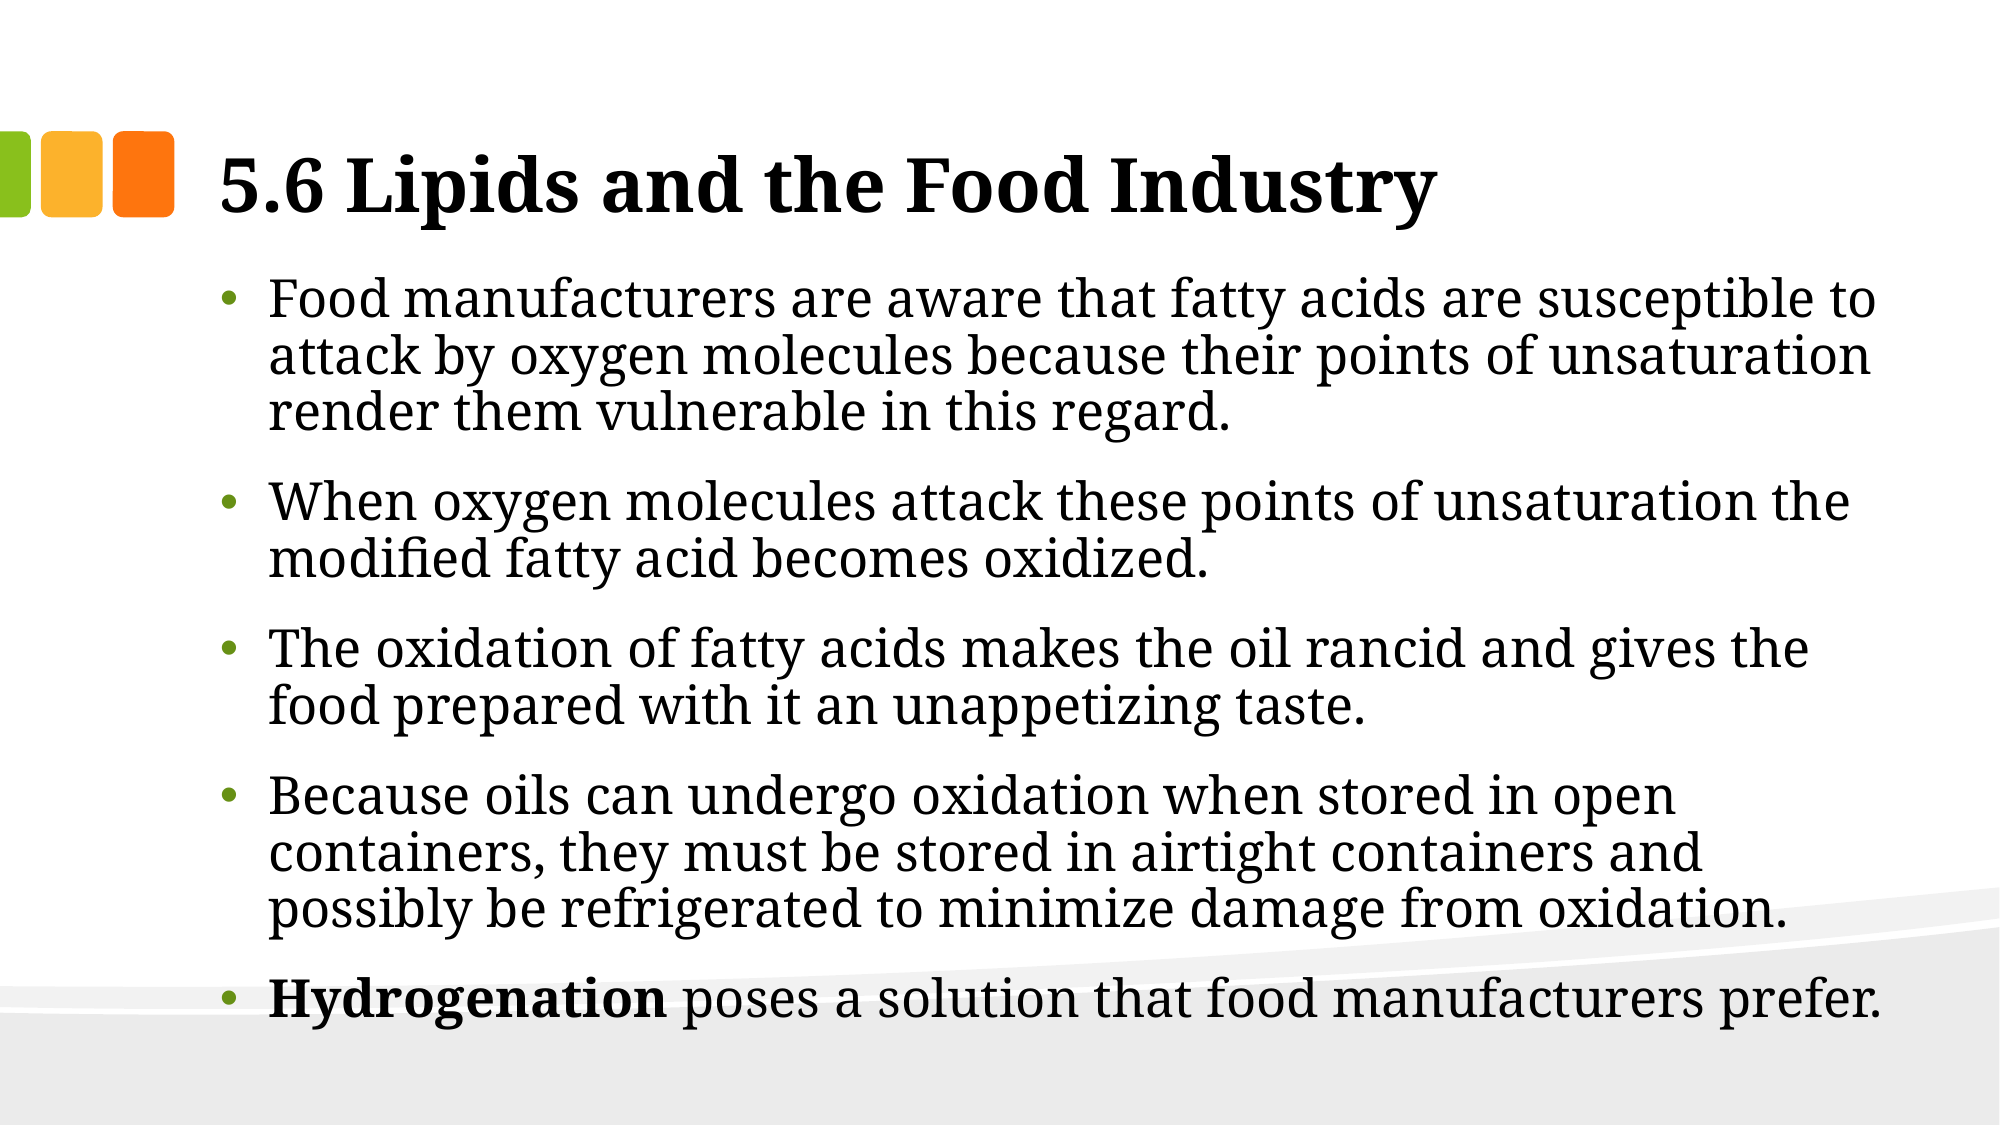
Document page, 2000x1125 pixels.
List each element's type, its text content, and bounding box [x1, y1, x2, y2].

list Food manufacturers are aware that fatty acids are susceptible to attack by oxygen molecules because their points of unsaturation render them vulnerable in this regard. When oxygen molecules attack these points of unsaturation the modified fatty acid becomes oxidized. The oxidation of fatty acids makes the oil rancid and gives the food prepared with it an unappetizing taste. Because oils can undergo oxidation when stored in open containers, they must be stored in airtight containers and possibly be refrigerated to minimize damage from oxidation. Hydrogenation poses a solution that food manufacturers prefer. [199, 262, 1913, 1063]
title 5.6 Lipids and the Food Industry [199, 24, 1800, 238]
